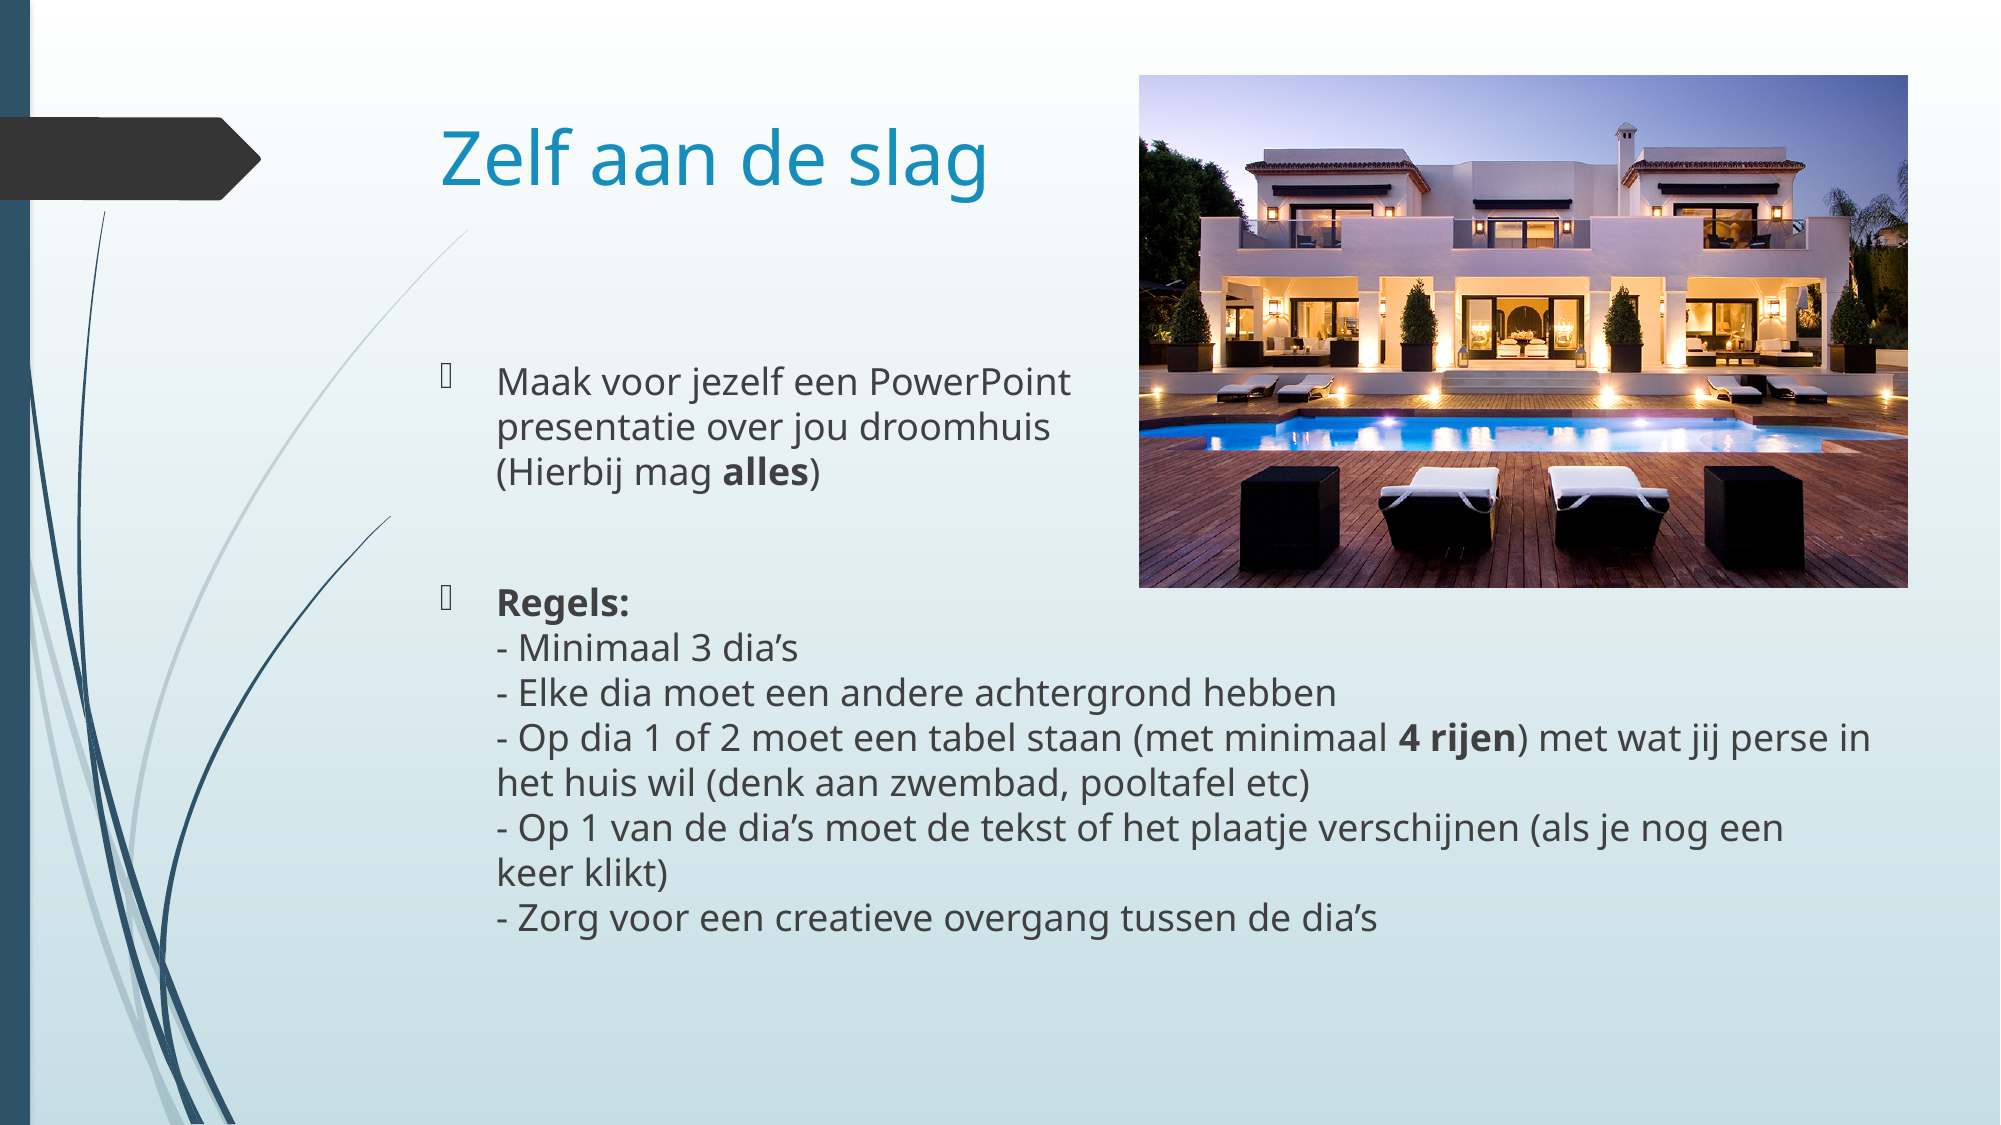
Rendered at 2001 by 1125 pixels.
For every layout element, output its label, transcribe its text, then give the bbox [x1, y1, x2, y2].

picture [1139, 74, 1909, 588]
title Zelf aan de slag [425, 102, 1134, 313]
list Maak voor jezelf een PowerPoint presentatie over jou droomhuis (Hierbij mag alles) Regels: - Minimaal 3 dia’s - Elke dia moet een andere achtergrond hebben - Op dia 1 of 2 moet een tabel staan (met minimaal 4 rijen) met wat jij perse in het huis wil (denk aan zwembad, pooltafel etc) - Op 1 van de dia’s moet de tekst of het plaatje verschijnen (als je nog een keer klikt) - Zorg voor een creatieve overgang tussen de dia’s [424, 350, 1888, 970]
